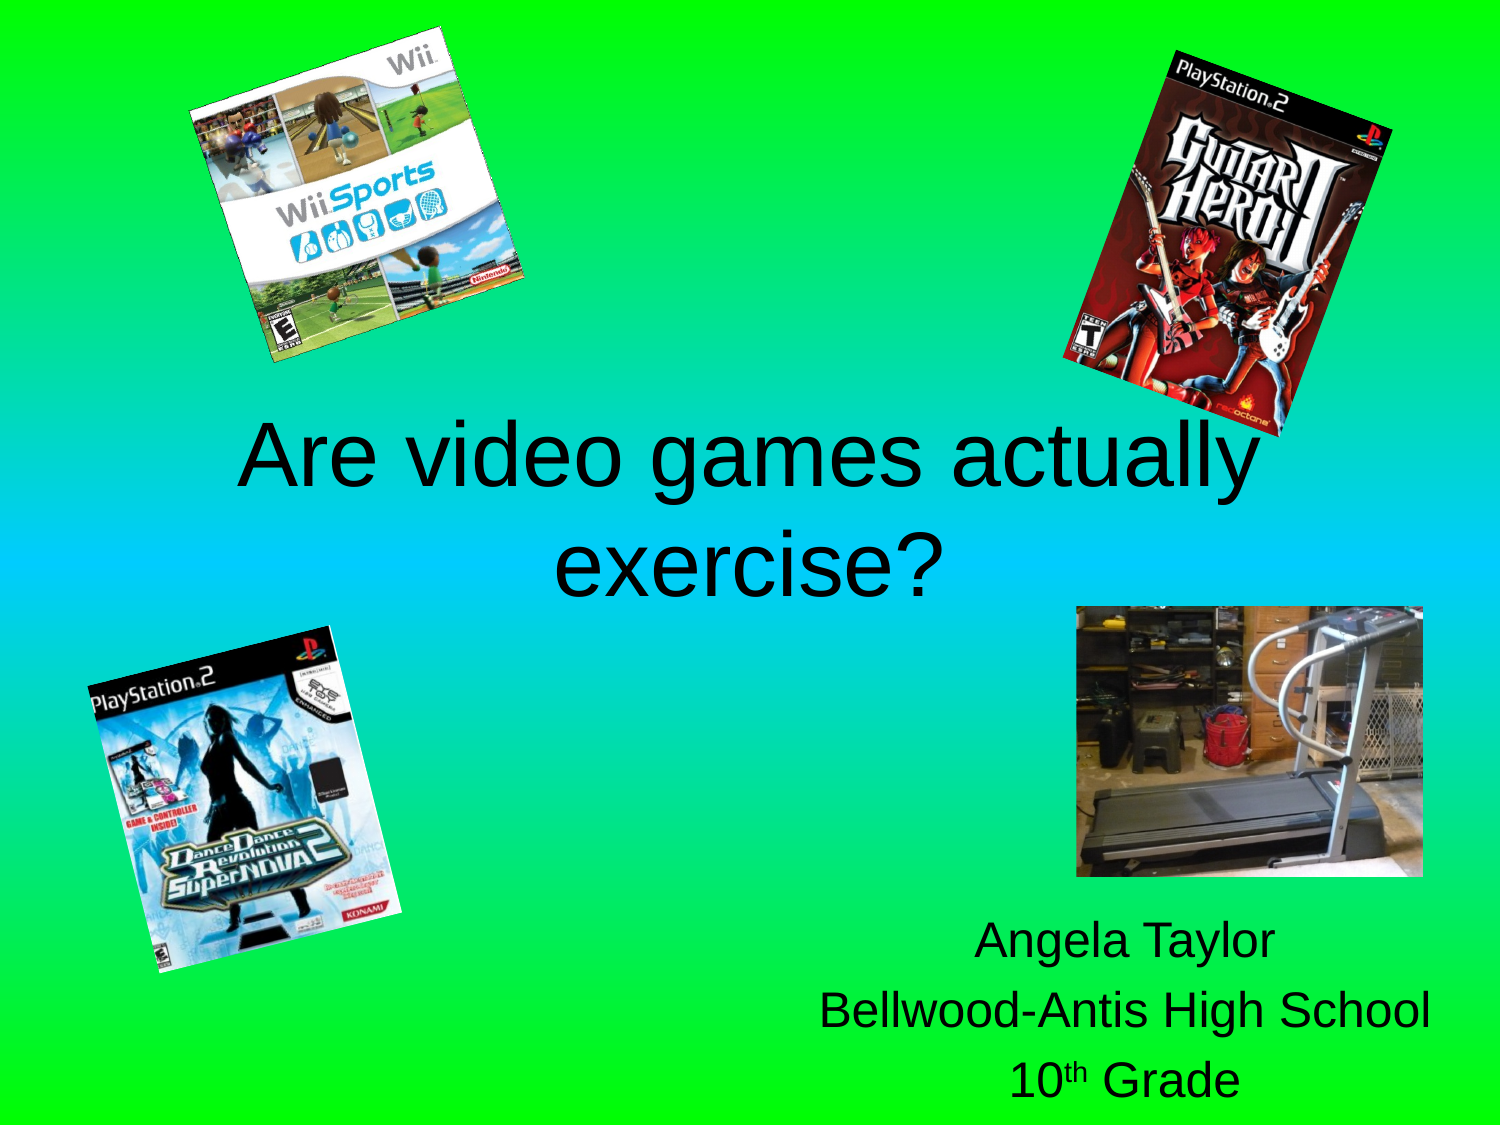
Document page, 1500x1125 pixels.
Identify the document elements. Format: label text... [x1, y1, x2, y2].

picture [1076, 605, 1424, 877]
picture [87, 625, 403, 974]
title Are video games actually exercise? [112, 383, 1388, 626]
picture [189, 26, 525, 363]
subtitle Angela Taylor Bellwood-Antis High School 10th Grade [687, 899, 1500, 1125]
picture [1062, 50, 1393, 438]
